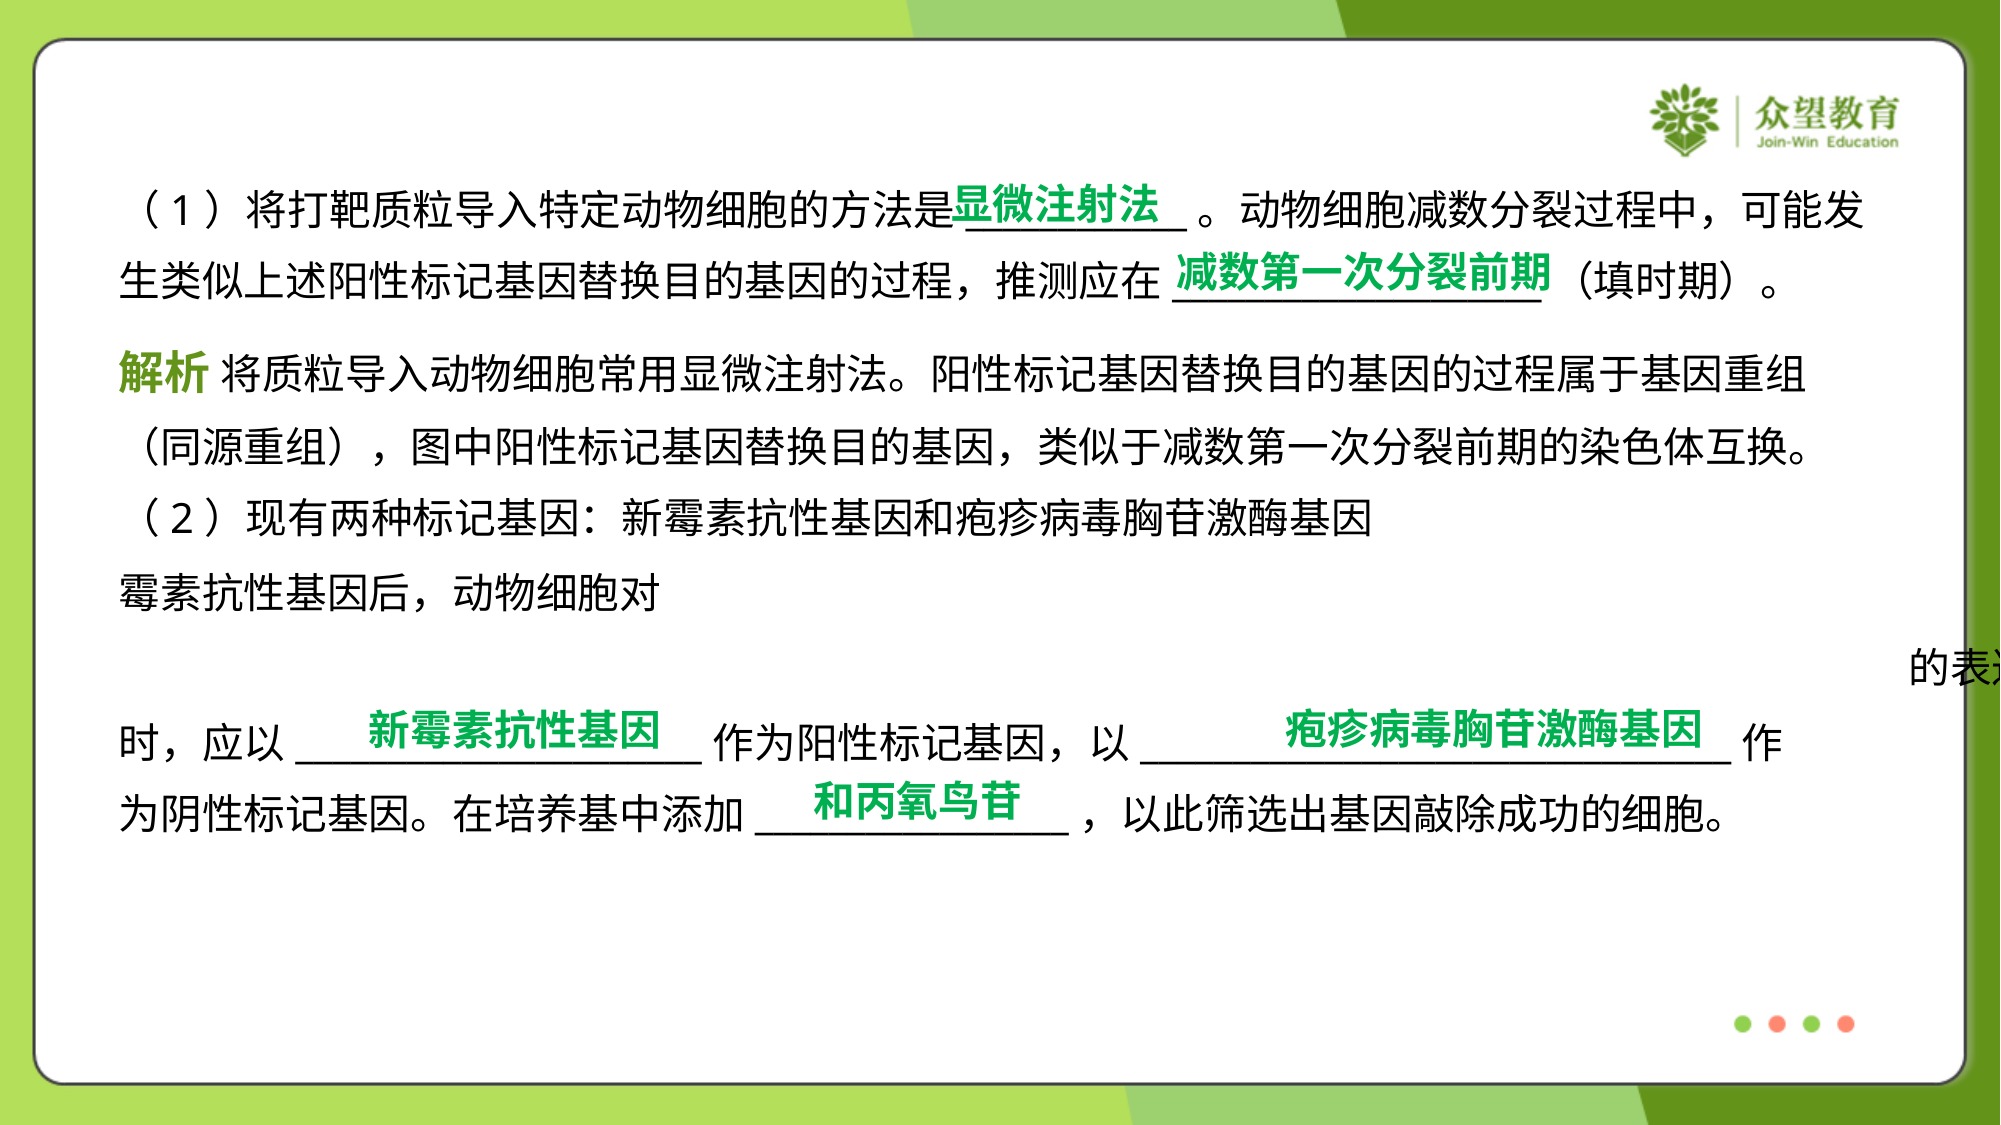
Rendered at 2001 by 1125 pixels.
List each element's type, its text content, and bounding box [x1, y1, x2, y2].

text_box 解析 将质粒导入动物细胞常用显微注射法。阳性标记基因替换目的基因的过程属于基因重组 （同源重组），图中阳性标记基因替换目的基因，类似于减数第一次分裂前期的染色体互换。 [118, 314, 1883, 464]
text_box 减数第一次分裂前期 [1161, 224, 1567, 289]
text_box 显微注射法 [936, 152, 1175, 220]
picture [0, 0, 2000, 1125]
text_box （1）将打靶质粒导入特定动物细胞的方法是____________。动物细胞减数分裂过程中，可能发 生类似上述阳性标记基因替换目的基因的过程，推测应在____________________（填时期）。 [118, 158, 1883, 298]
